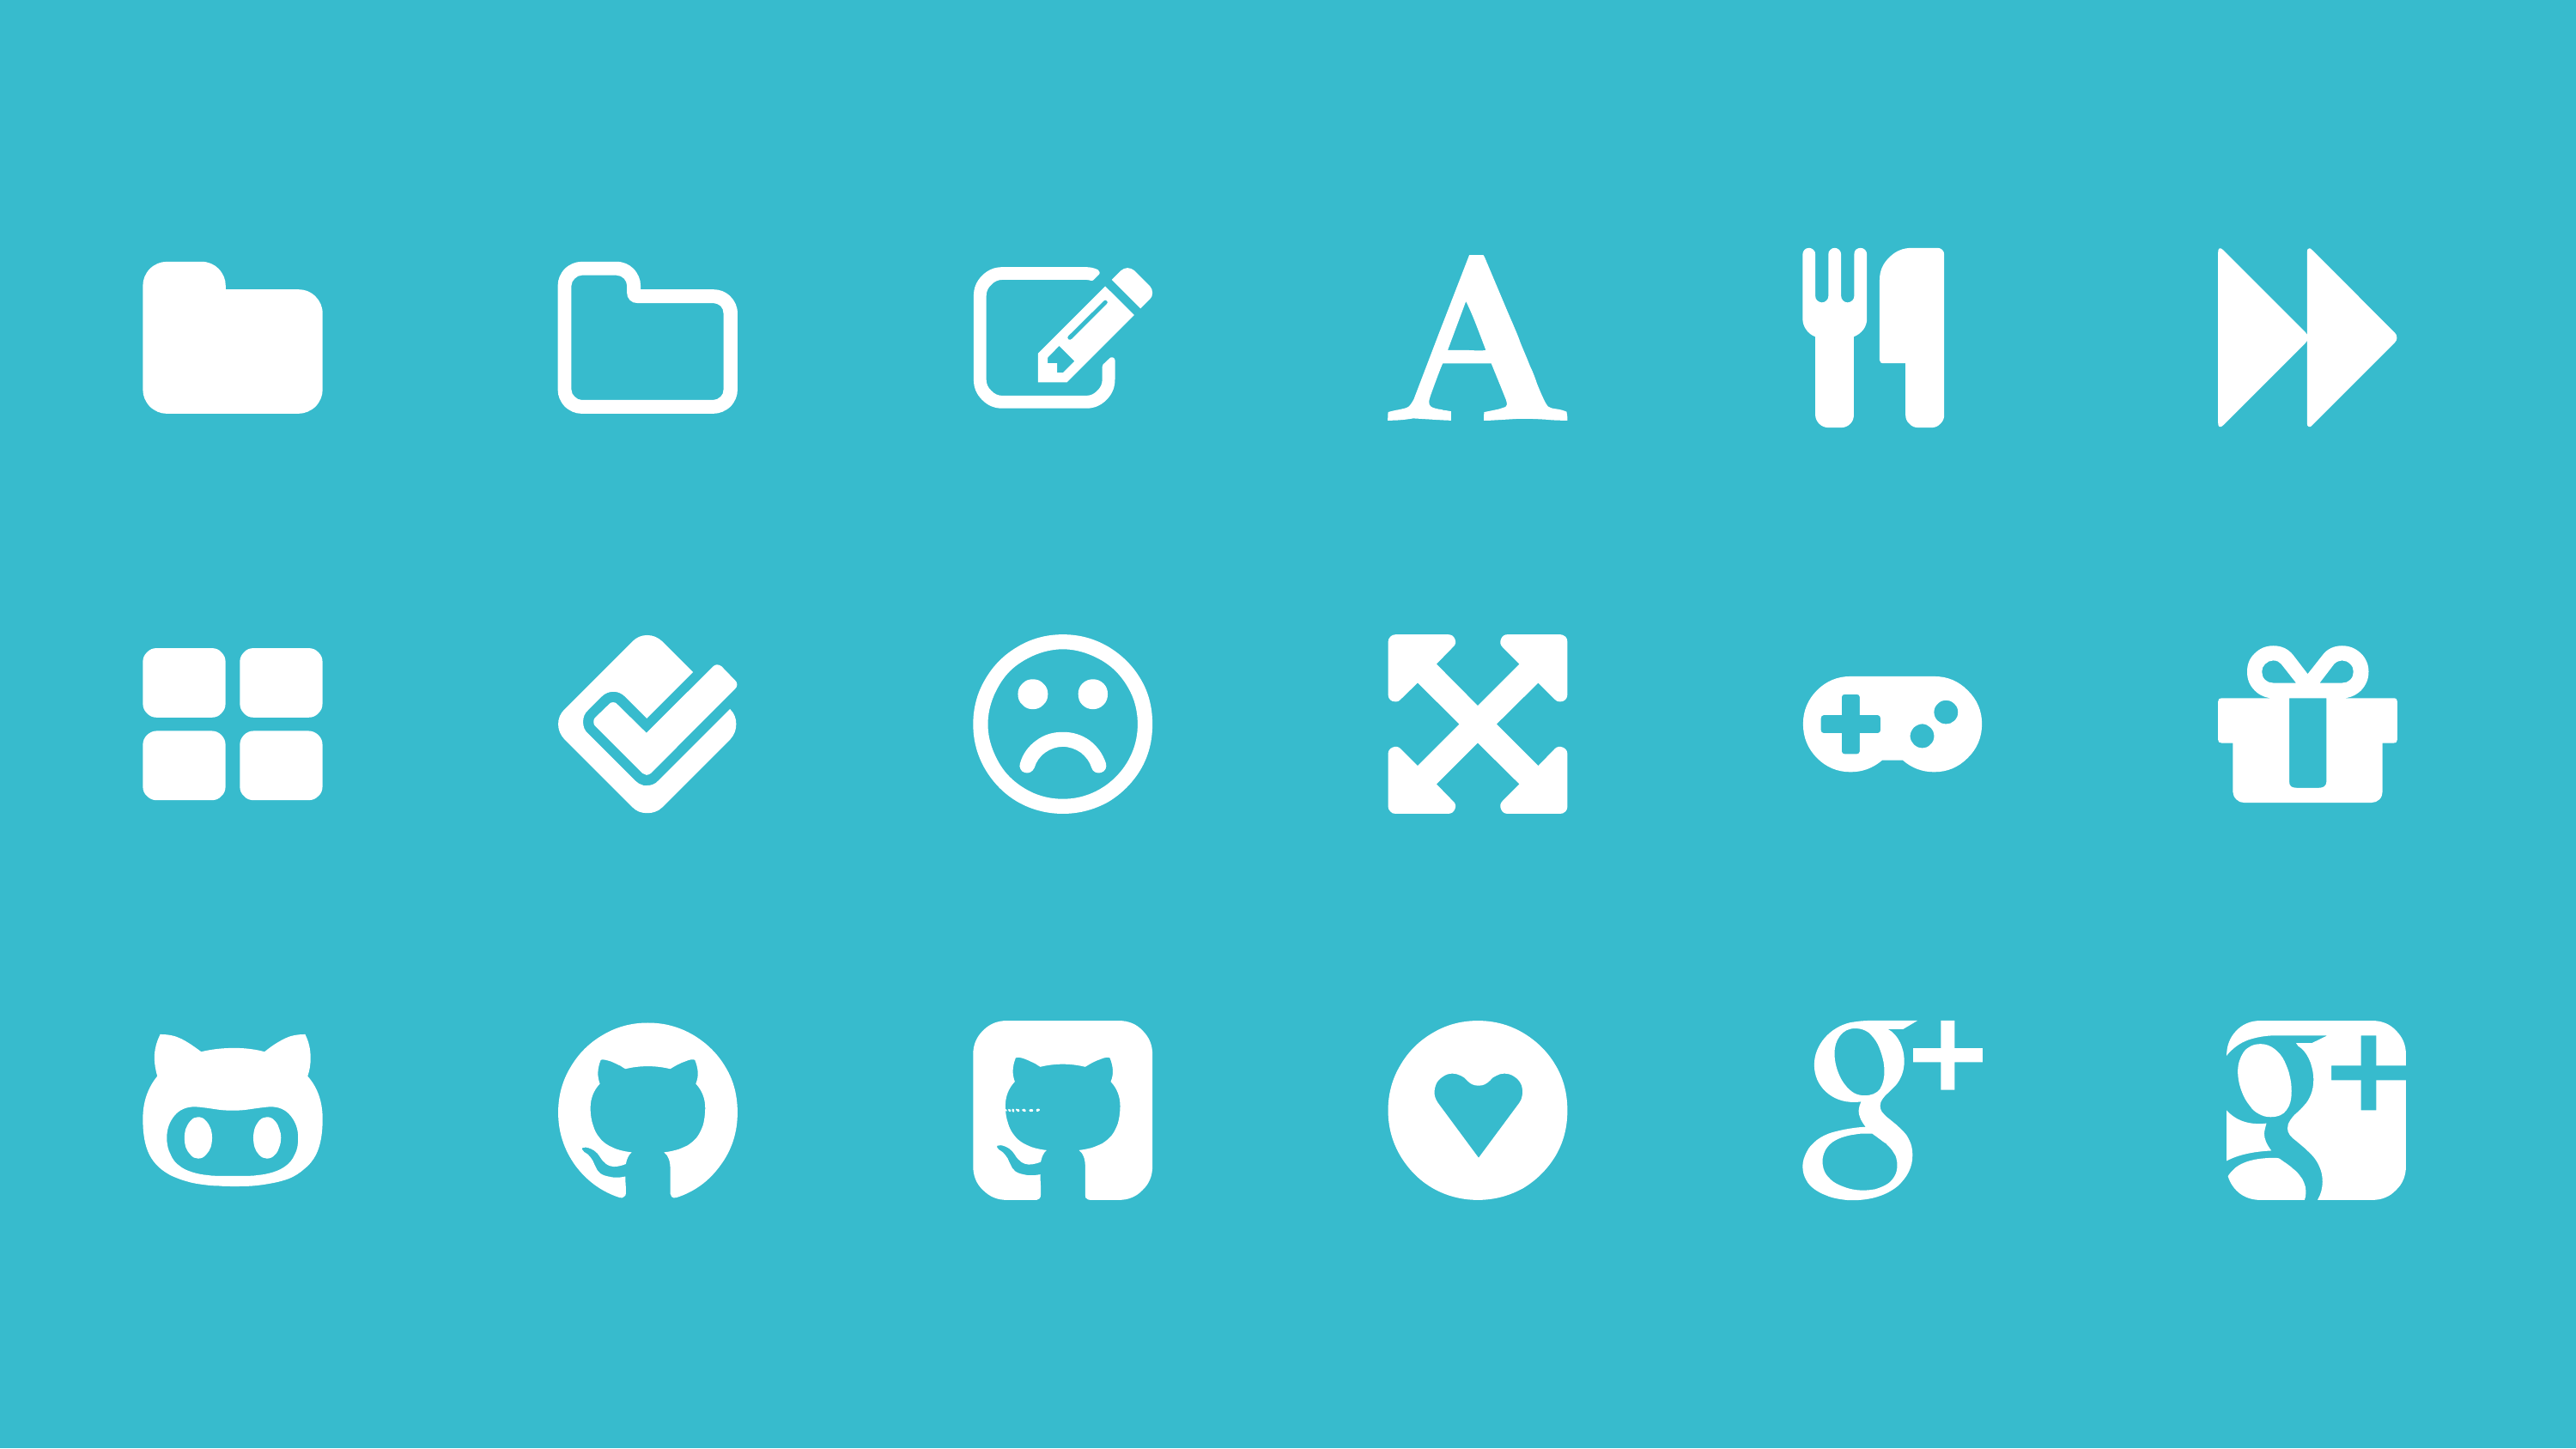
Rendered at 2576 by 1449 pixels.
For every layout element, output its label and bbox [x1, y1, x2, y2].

text_box [973, 1021, 1153, 1200]
text_box [557, 634, 738, 814]
text_box [1802, 247, 1945, 428]
text_box [143, 1034, 323, 1187]
text_box [143, 647, 323, 801]
text_box [1388, 1021, 1568, 1200]
text_box [2218, 248, 2397, 427]
text_box [1802, 676, 1983, 773]
text_box [1388, 255, 1568, 421]
text_box [143, 261, 323, 414]
text_box [1802, 1020, 1983, 1201]
text_box [973, 266, 1153, 409]
text_box [1388, 634, 1568, 814]
text_box [2227, 1021, 2406, 1200]
text_box [2218, 646, 2397, 803]
text_box [973, 634, 1153, 815]
text_box [557, 261, 738, 414]
text_box [558, 1022, 738, 1198]
